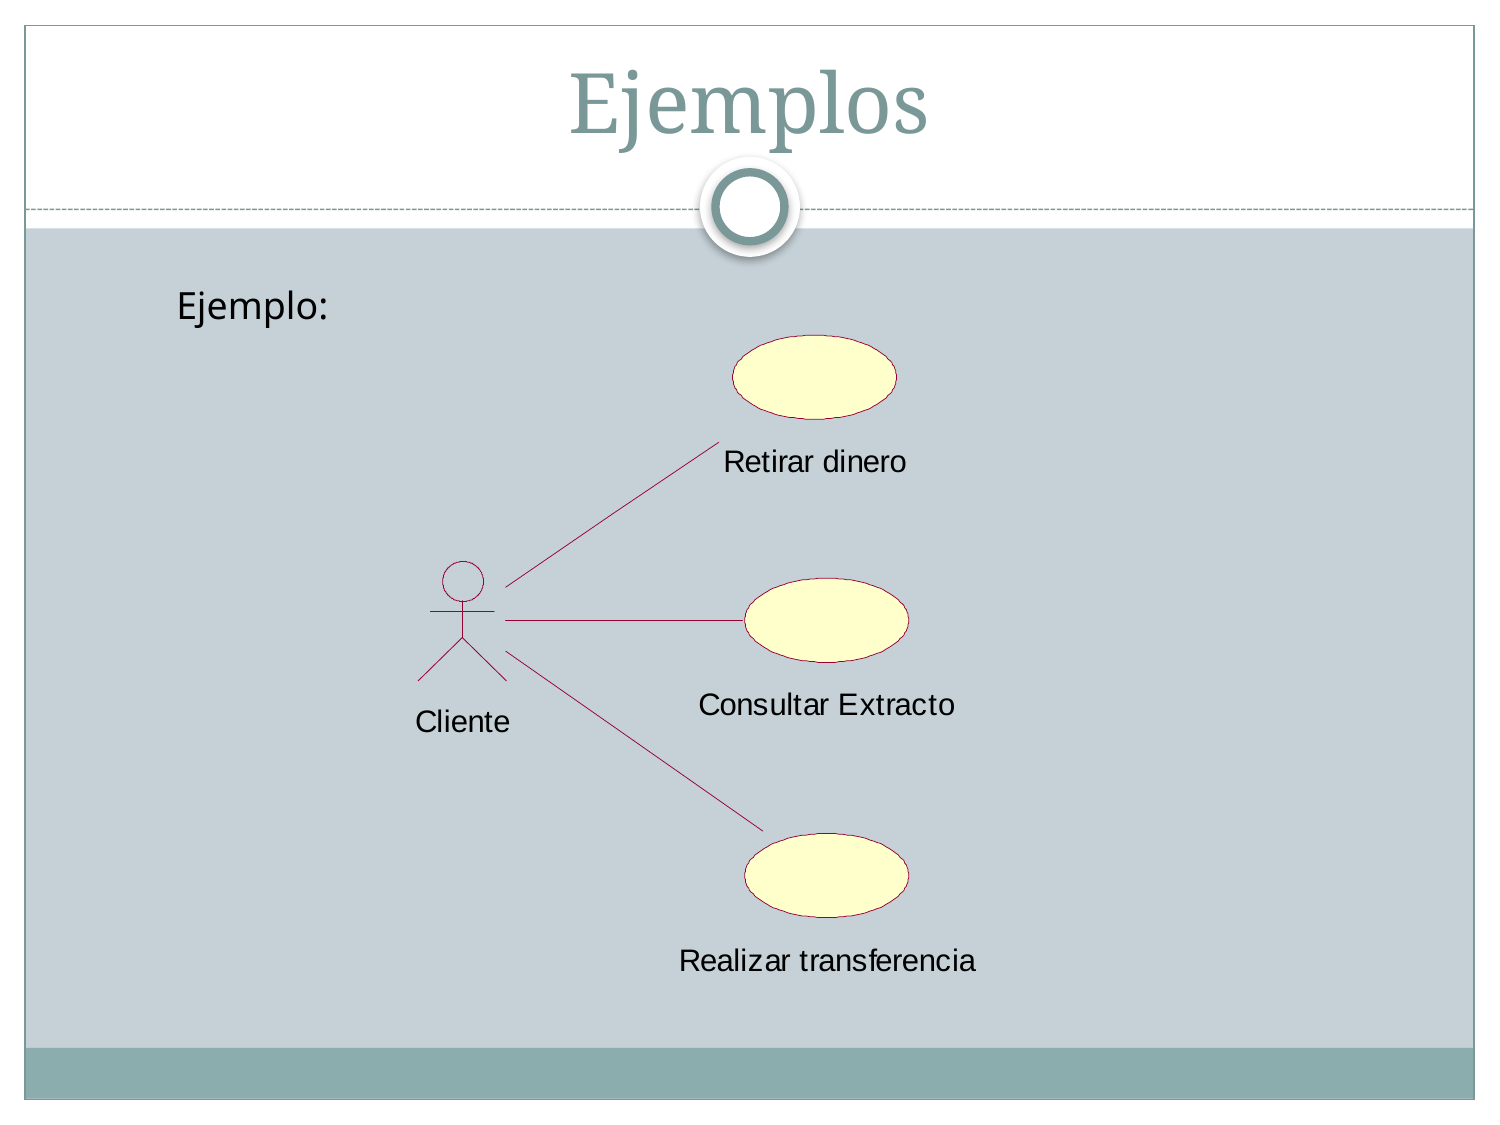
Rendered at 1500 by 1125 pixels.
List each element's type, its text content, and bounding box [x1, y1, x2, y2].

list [293, 295, 1104, 1054]
title Ejemplos [49, 37, 1450, 162]
text_box Ejemplo: [161, 274, 344, 335]
